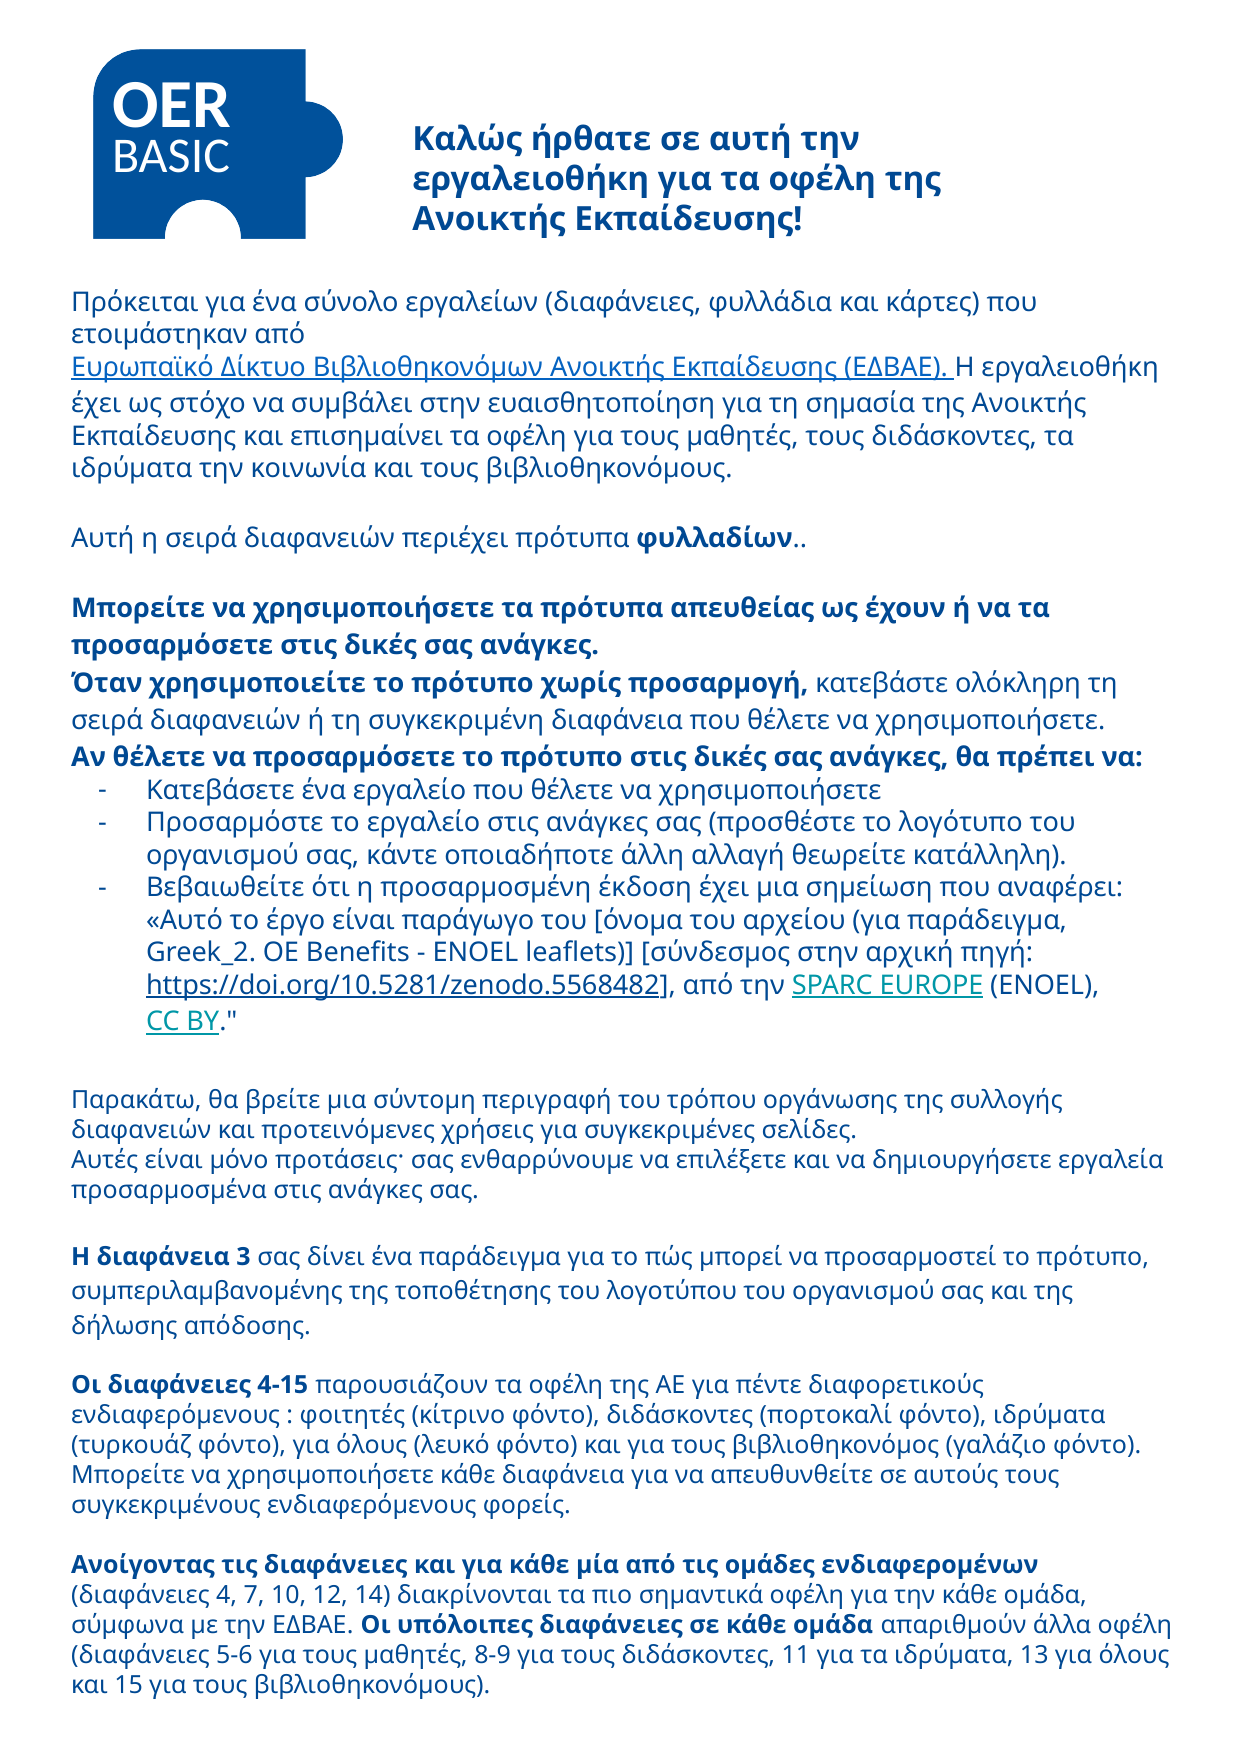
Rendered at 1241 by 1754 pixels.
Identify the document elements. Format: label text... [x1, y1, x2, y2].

picture [93, 49, 343, 240]
text_box Καλώς ήρθατε σε αυτή την εργαλειοθήκη για τα οφέλη της Ανοικτής Εκπαίδευσης! [397, 102, 975, 252]
text_box Πρόκειται για ένα σύνολο εργαλείων (διαφάνειες, φυλλάδια και κάρτες) που ετοιμάστηκαν από Ευρωπαϊκό Δίκτυο Βιβλιοθηκονόμων Ανοικτής Εκπαίδευσης (ΕΔΒΑΕ). Η εργαλειοθήκη έχει ως στόχο να συμβάλει στην ευαισθητοποίηση για τη σημασία της Ανοικτής Εκπαίδευσης και επισημαίνει τα οφέλη για τους μαθητές, τους διδάσκοντες, τα ιδρύματα την κοινωνία και τους βιβλιοθηκονόμους. Αυτή η σειρά διαφανειών περιέχει πρότυπα φυλλαδίων.. Μπορείτε να χρησιμοποιήσετε τα πρότυπα απευθείας ως έχουν ή να τα προσαρμόσετε στις δικές σας ανάγκες. Όταν χρησιμοποιείτε το πρότυπο χωρίς προσαρμογή, κατεβάστε ολόκληρη τη σειρά διαφανειών ή τη συγκεκριμένη διαφάνεια που θέλετε να χρησιμοποιήσετε. Αν θέλετε να προσαρμόσετε το πρότυπο στις δικές σας ανάγκες, θα πρέπει να: Κατεβάσετε ένα εργαλείο που θέλετε να χρησιμοποιήσετε Προσαρμόστε το εργαλείο στις ανάγκες σας (προσθέστε το λογότυπο του οργανισμού σας, κάντε οποιαδήποτε άλλη αλλαγή θεωρείτε κατάλληλη). Βεβαιωθείτε ότι η προσαρμοσμένη έκδοση έχει μια σημείωση που αναφέρει: «Αυτό το έργο είναι παράγωγο του [όνομα του αρχείου (για παράδειγμα, Greek_2. OE Benefits - ENOEL leaflets)] [σύνδεσμος στην αρχική πηγή: https://doi.org/10.5281/zenodo.5568482], από την SPARC EUROPE (ENOEL), CC BY." Παρακάτω, θα βρείτε μια σύντομη περιγραφή του τρόπου οργάνωσης της συλλογής διαφανειών και προτεινόμενες χρήσεις για συγκεκριμένες σελίδες. Αυτές είναι μόνο προτάσεις· σας ενθαρρύνουμε να επιλέξετε και να δημιουργήσετε εργαλεία προσαρμοσμένα στις ανάγκες σας. Η διαφάνεια 3 σας δίνει ένα παράδειγμα για το πώς μπορεί να προσαρμοστεί το πρότυπο, συμπεριλαμβανομένης της τοποθέτησης του λογοτύπου του οργανισμού σας και της δήλωσης απόδοσης. Οι διαφάνειες 4-15 παρουσιάζουν τα οφέλη της ΑΕ για πέντε διαφορετικούς ενδιαφερόμενους : φοιτητές (κίτρινο φόντο), διδάσκοντες (πορτοκαλί φόντο), ιδρύματα (τυρκουάζ φόντο), για όλους (λευκό φόντο) και για τους βιβλιοθηκονόμος (γαλάζιο φόντο). Μπορείτε να χρησιμοποιήσετε κάθε διαφάνεια για να απευθυνθείτε σε αυτούς τους συγκεκριμένους ενδιαφερόμενους φορείς. Ανοίγοντας τις διαφάνειες και για κάθε μία από τις ομάδες ενδιαφερομένων (διαφάνειες 4, 7, 10, 12, 14) διακρίνονται τα πιο σημαντικά οφέλη για την κάθε ομάδα, σύμφωνα με την ΕΔΒΑΕ. Οι υπόλοιπες διαφάνειες σε κάθε ομάδα απαριθμούν άλλα οφέλη (διαφάνειες 5-6 για τους μαθητές, 8-9 για τους διδάσκοντες, 11 για τα ιδρύματα, 13 για όλους και 15 για τους βιβλιοθηκονόμους). [56, 268, 1195, 1714]
